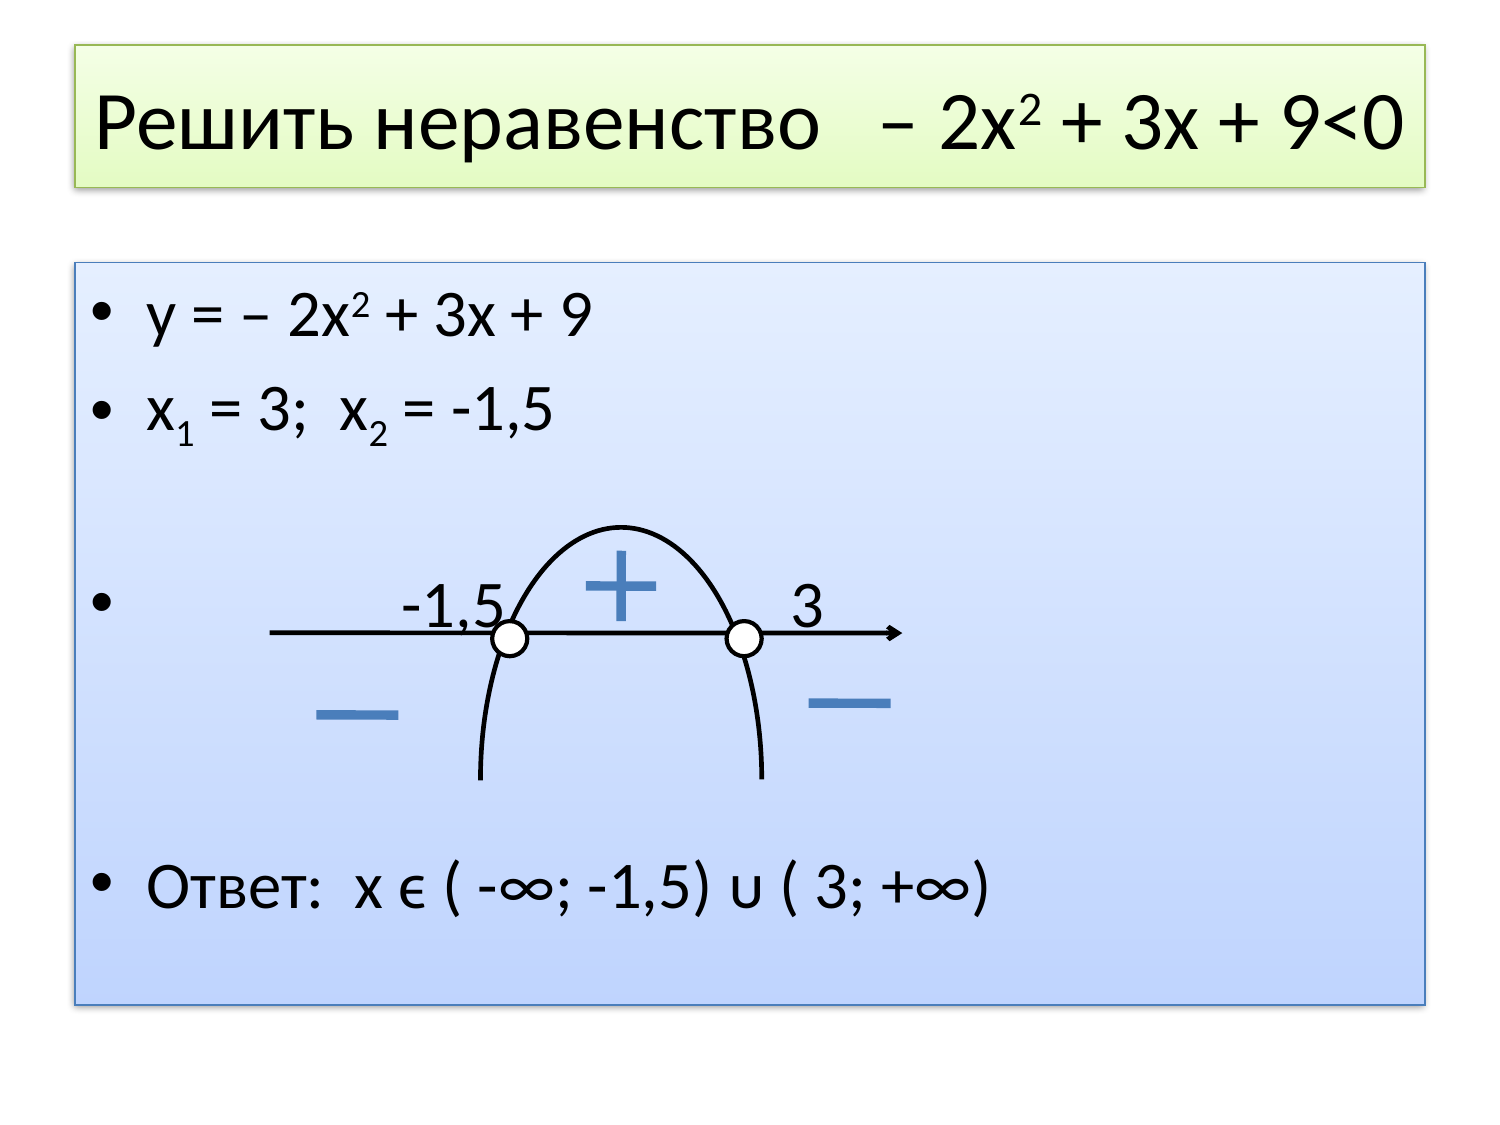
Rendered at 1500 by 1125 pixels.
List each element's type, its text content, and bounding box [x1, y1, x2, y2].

text_box [490, 643, 529, 659]
title Решить неравенство – 2х2 + 3х + 9˂0 [74, 44, 1426, 188]
list у = – 2х2 + 3х + 9 х1 = 3; х2 = -1,5 -1,5 3 Ответ: х ϵ ( -∞; -1,5) ᴜ ( 3; +∞) [74, 262, 1426, 1006]
text_box [511, 526, 732, 631]
text_box [725, 643, 764, 659]
text_box [479, 643, 763, 781]
text_box [726, 619, 763, 631]
text_box [491, 619, 528, 631]
